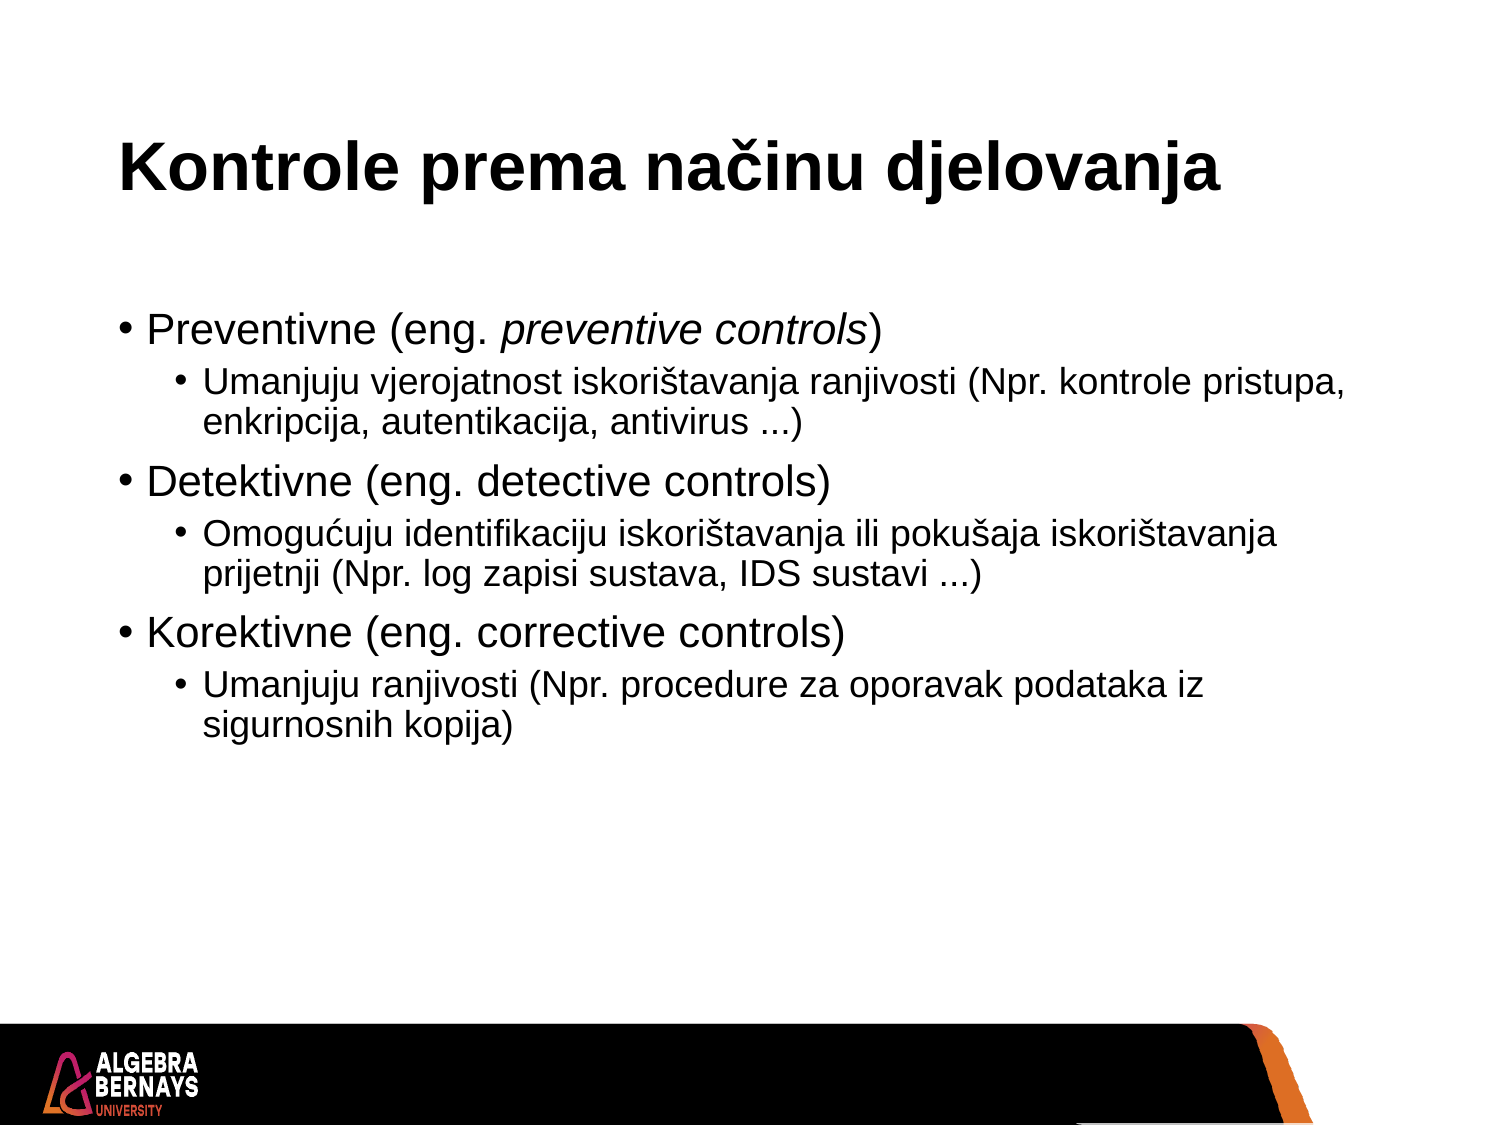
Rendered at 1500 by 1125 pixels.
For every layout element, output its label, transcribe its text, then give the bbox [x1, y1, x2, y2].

title Kontrole prema načinu djelovanja [103, 59, 1397, 278]
picture [0, 1023, 1468, 1125]
list Preventivne (eng. preventive controls) Umanjuju vjerojatnost iskorištavanja ranjivosti (Npr. kontrole pristupa, enkripcija, autentikacija, antivirus ...) Detektivne (eng. detective controls) Omogućuju identifikaciju iskorištavanja ili pokušaja iskorištavanja prijetnji (Npr. log zapisi sustava, IDS sustavi ...) Korektivne (eng. corrective controls) Umanjuju ranjivosti (Npr. procedure za oporavak podataka iz sigurnosnih kopija) [103, 299, 1397, 1014]
